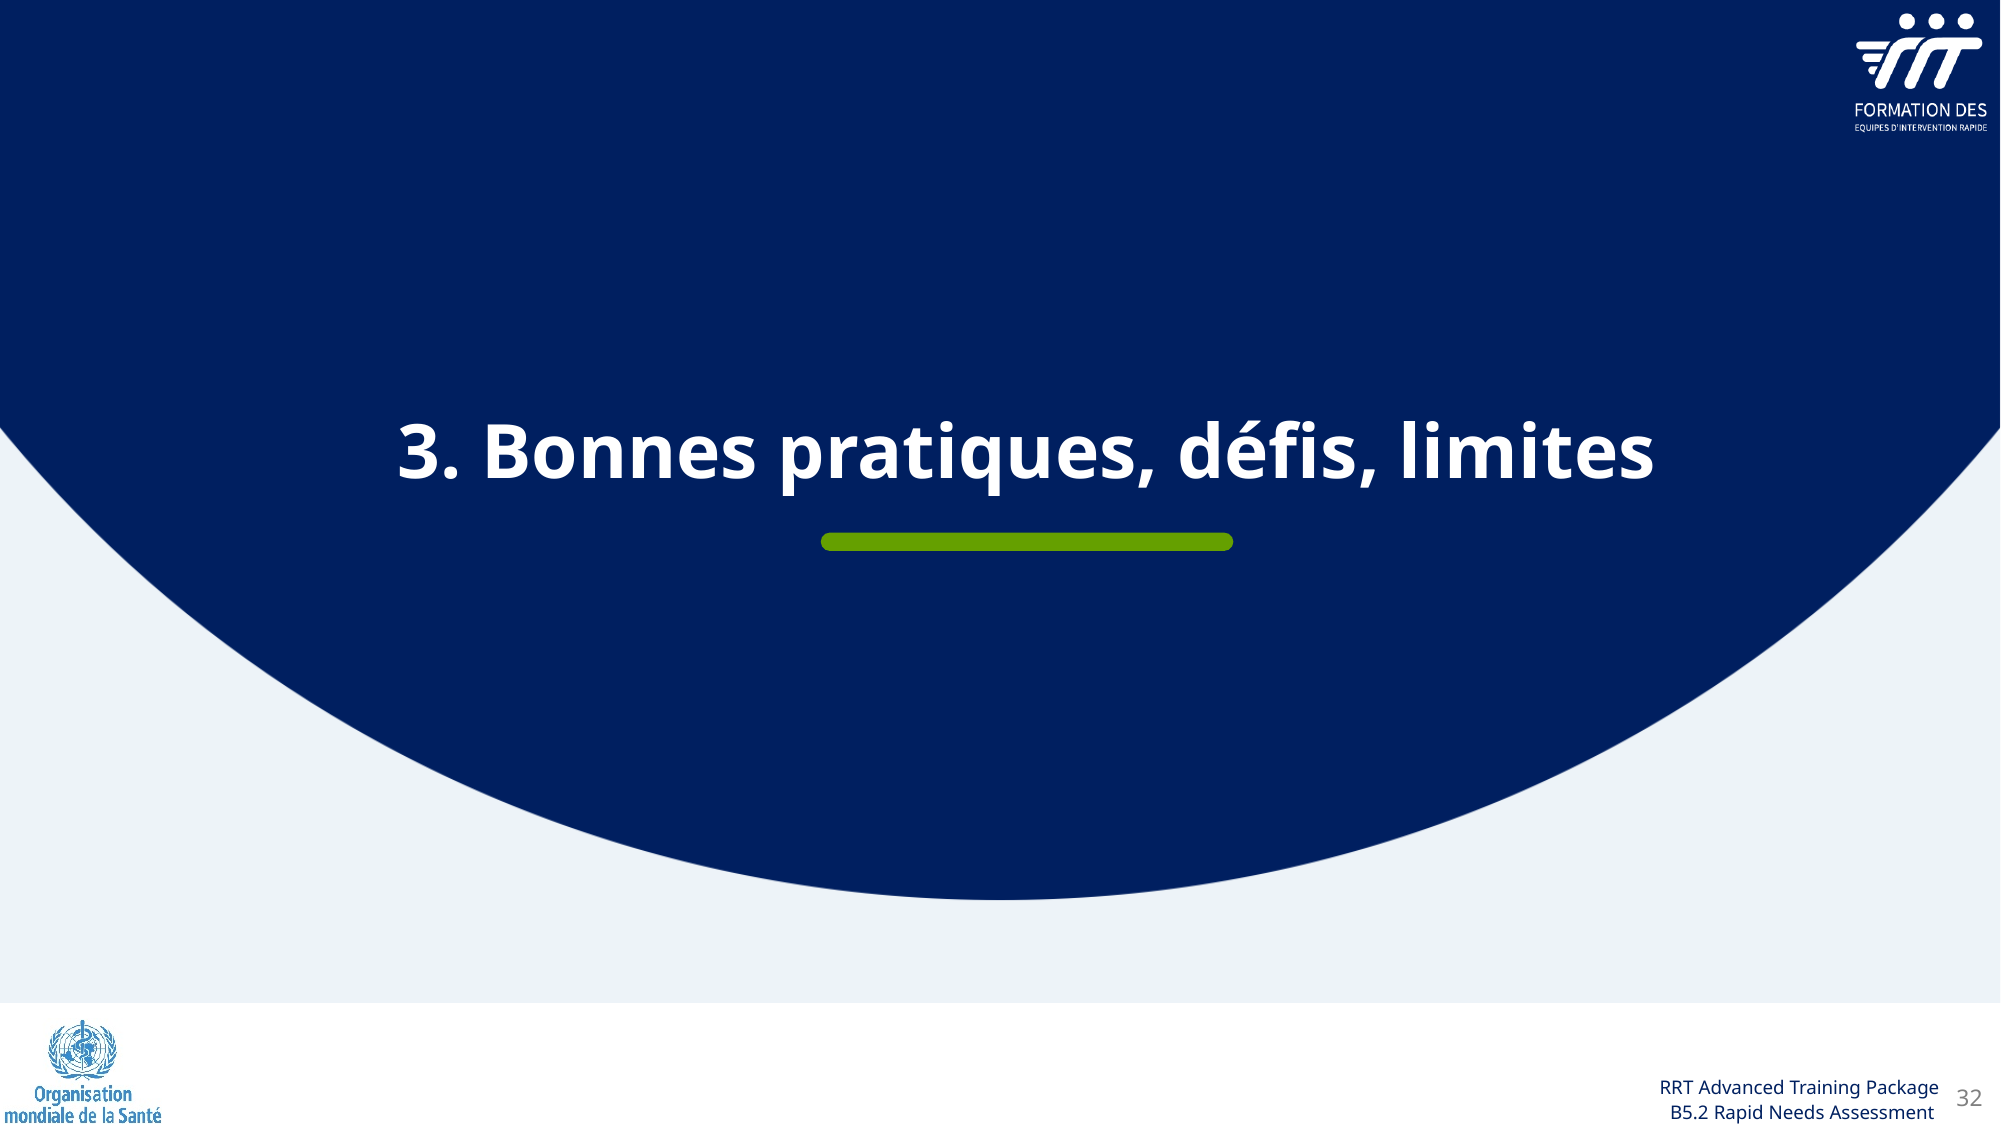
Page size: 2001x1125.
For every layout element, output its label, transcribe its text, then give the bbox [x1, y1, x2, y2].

list 3. Bonnes pratiques, défis, limites [95, 300, 1959, 609]
picture [3, 1018, 162, 1124]
picture [0, 0, 2001, 1003]
